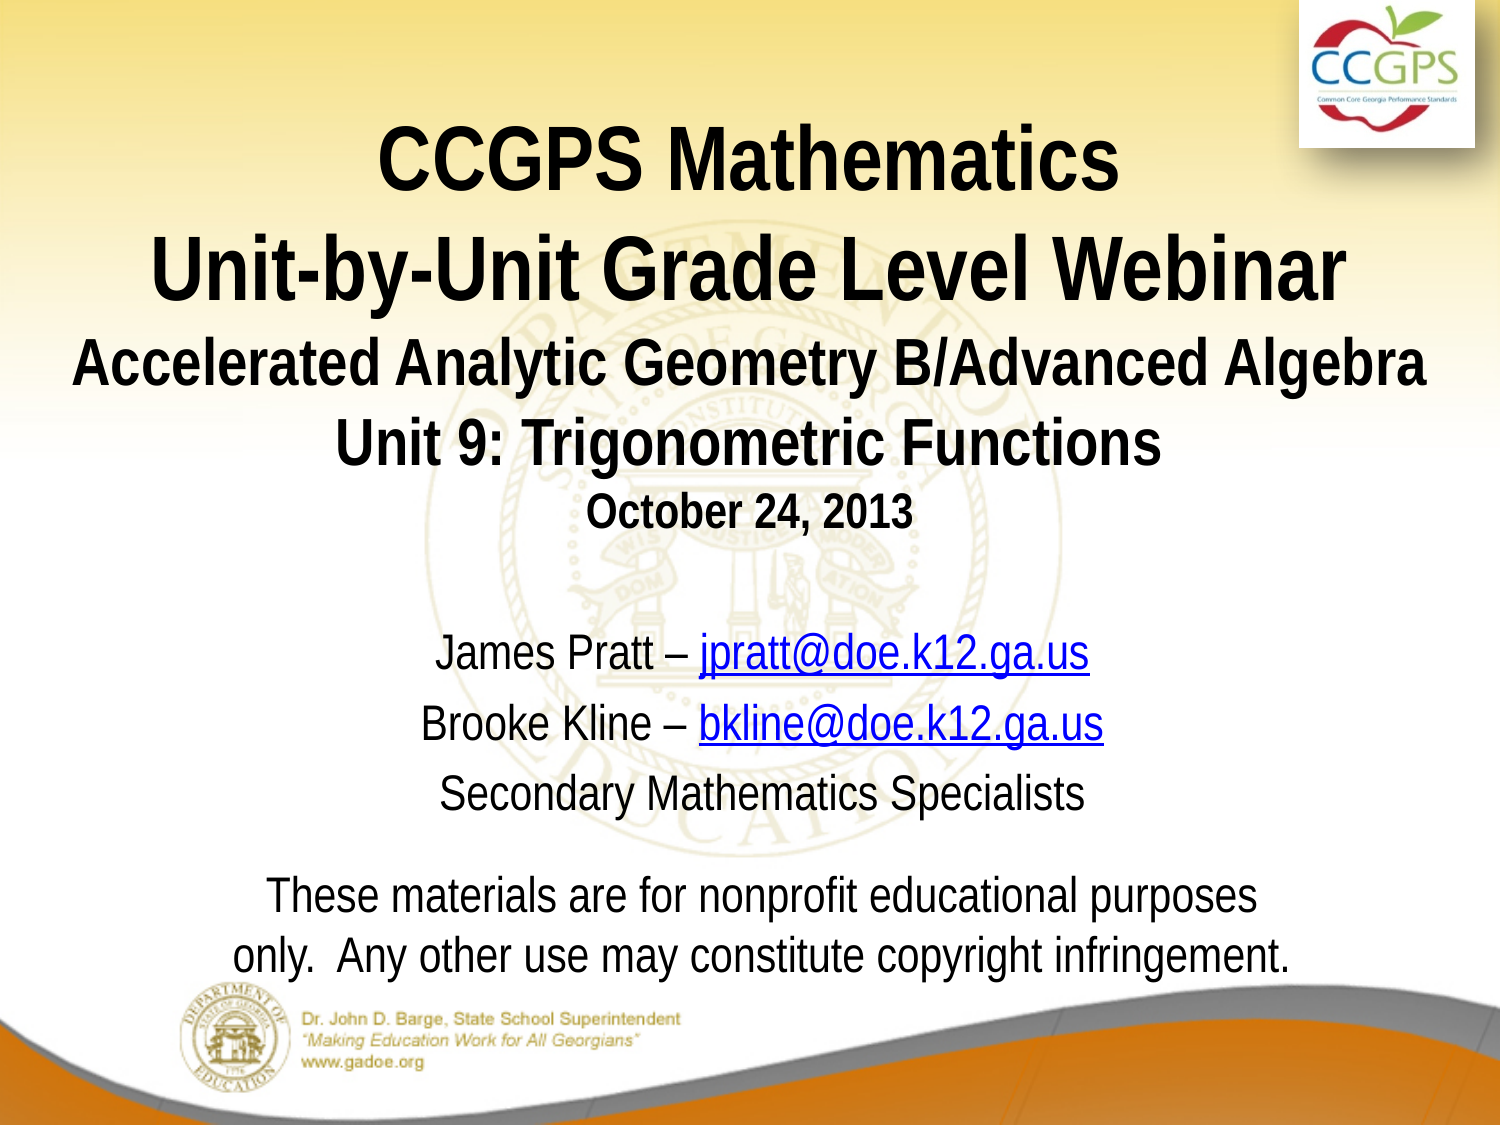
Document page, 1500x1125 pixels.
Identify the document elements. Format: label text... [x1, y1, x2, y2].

title CCGPS Mathematics Unit-by-Unit Grade Level Webinar Accelerated Analytic Geometry B/Advanced Algebra Unit 9: Trigonometric Functions October 24, 2013 [24, 24, 1476, 613]
subtitle James Pratt – jpratt@doe.k12.ga.us Brooke Kline – bkline@doe.k12.ga.us Secondary Mathematics Specialists These materials are for nonprofit educational purposes only. Any other use may constitute copyright infringement. [212, 612, 1313, 1038]
picture [0, 0, 1500, 1125]
